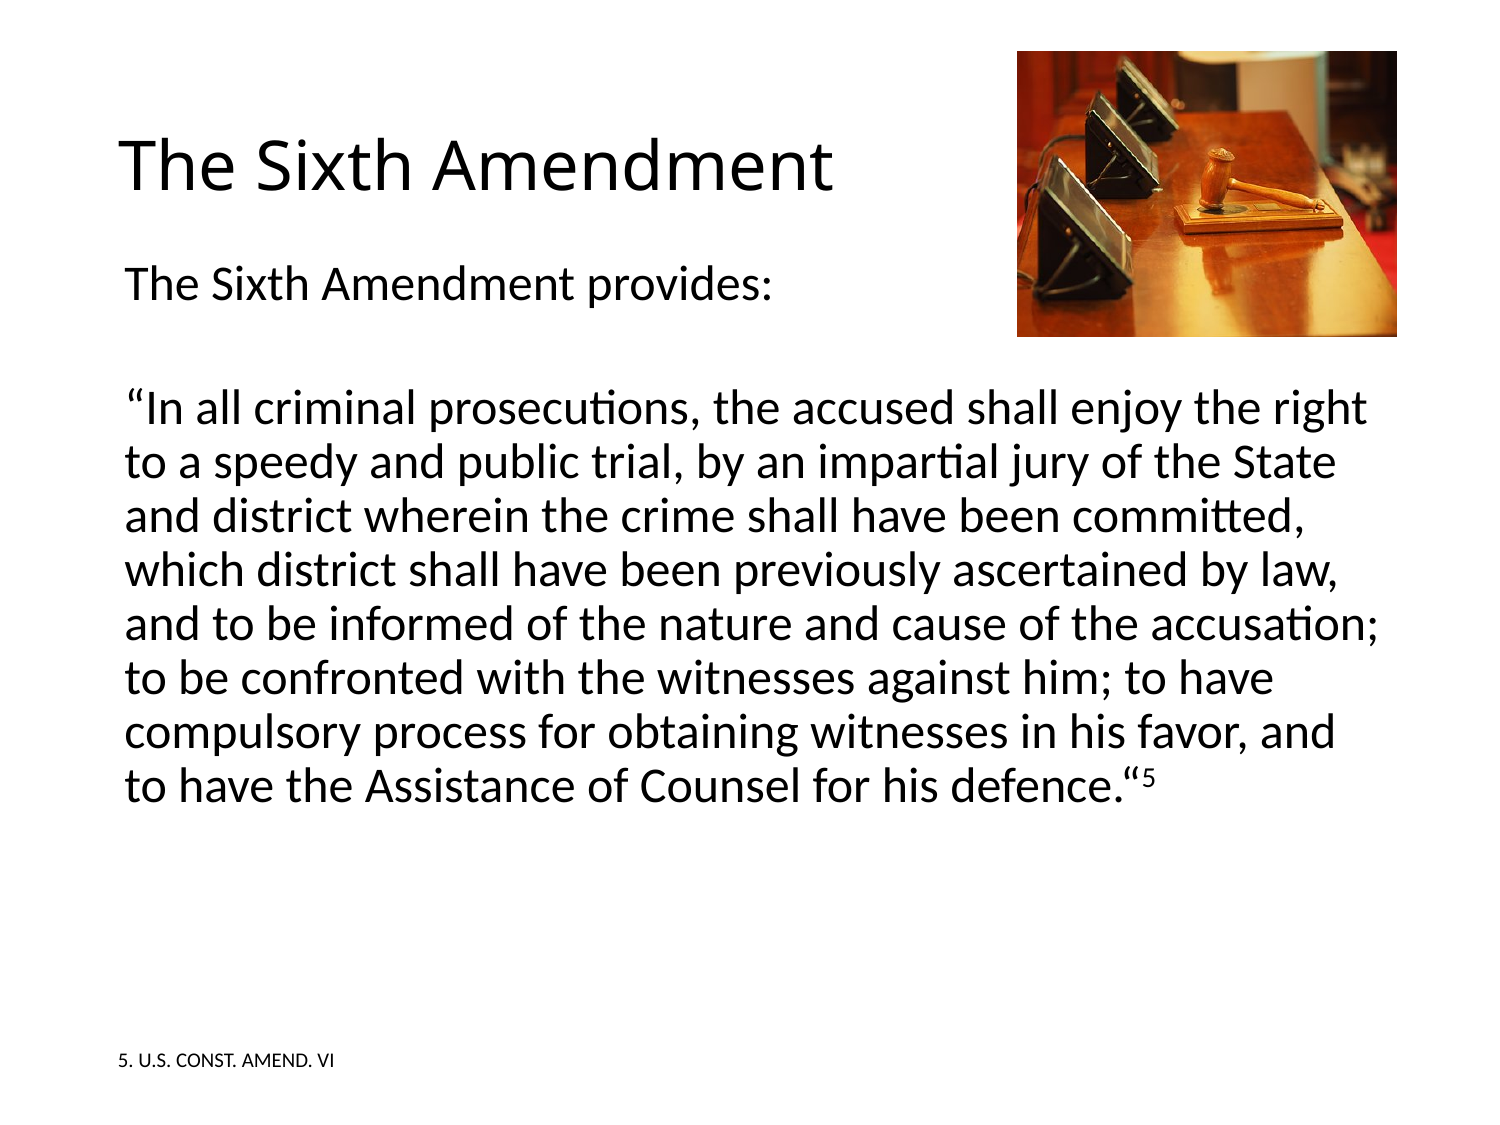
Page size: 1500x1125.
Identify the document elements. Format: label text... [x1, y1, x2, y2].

picture [1016, 51, 1397, 337]
title The Sixth Amendment [102, 59, 1016, 249]
list The Sixth Amendment provides: “In all criminal prosecutions, the accused shall enjoy the right to a speedy and public trial, by an impartial jury of the State and district wherein the crime shall have been committed, which district shall have been previously ascertained by law, and to be informed of the nature and cause of the accusation; to be confronted with the witnesses against him; to have compulsory process for obtaining witnesses in his favor, and to have the Assistance of Counsel for his defence.“5 [52, 249, 1398, 965]
text_box 5. U.S. CONST. AMEND. VI [103, 1039, 1359, 1079]
